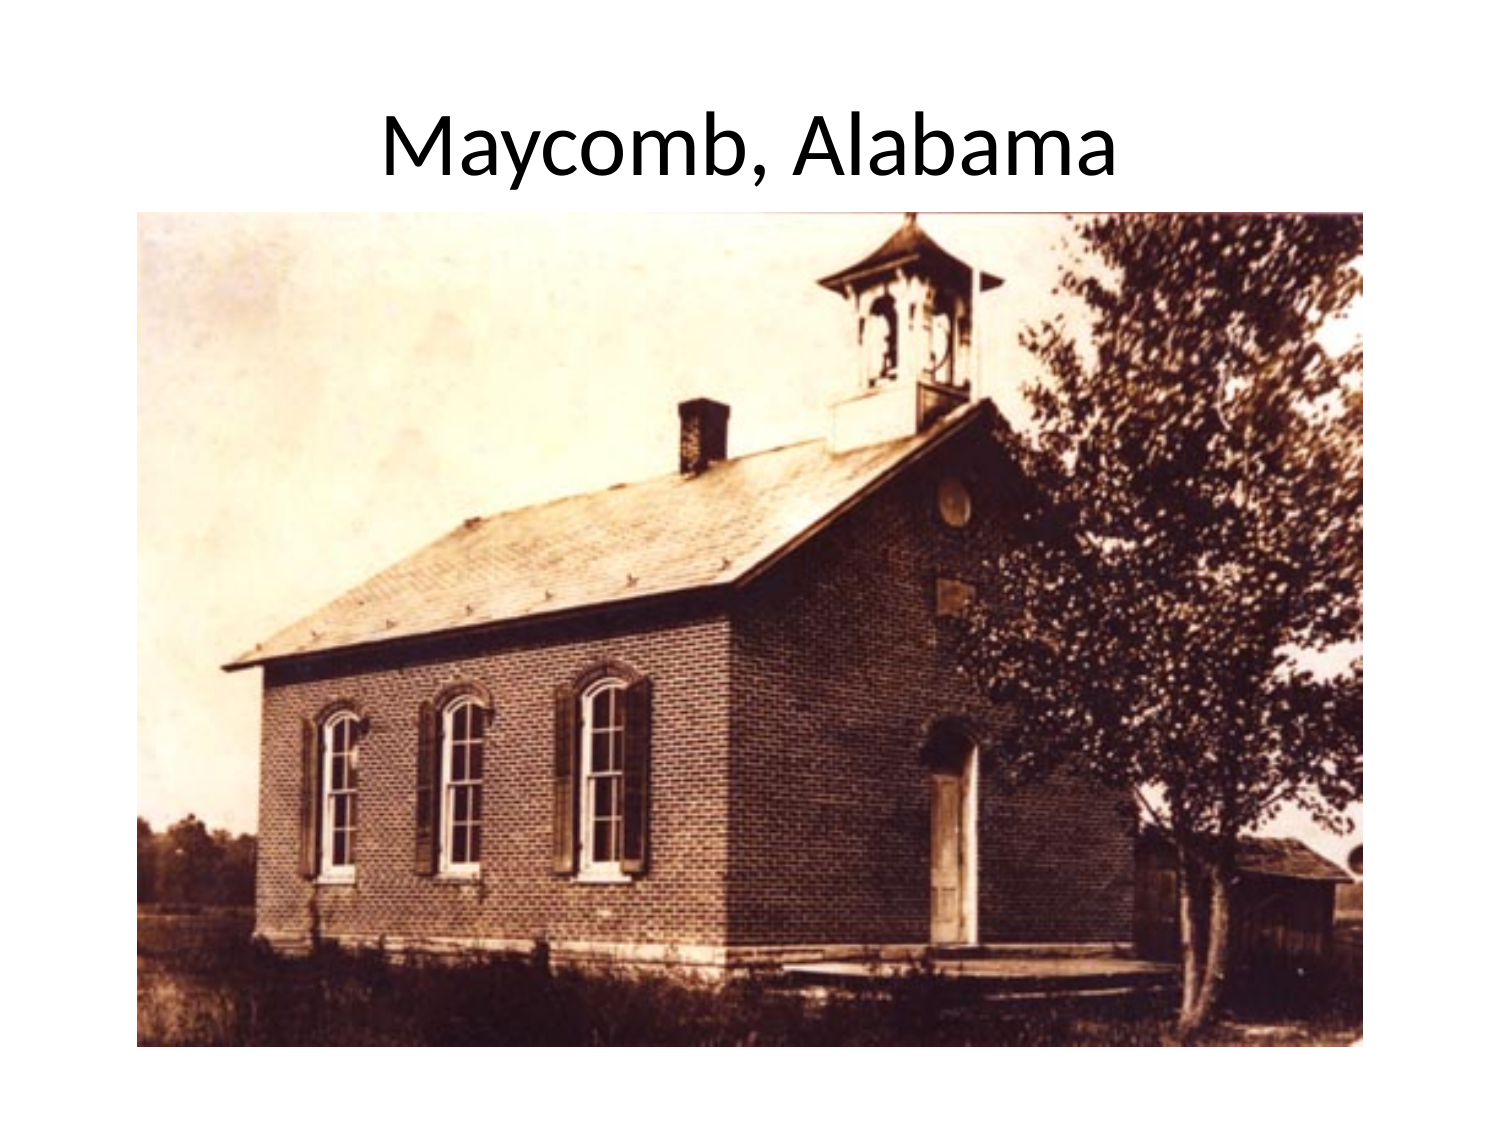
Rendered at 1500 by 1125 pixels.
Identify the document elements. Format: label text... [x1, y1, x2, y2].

title Maycomb, Alabama [75, 45, 1425, 233]
picture [137, 212, 1363, 1048]
